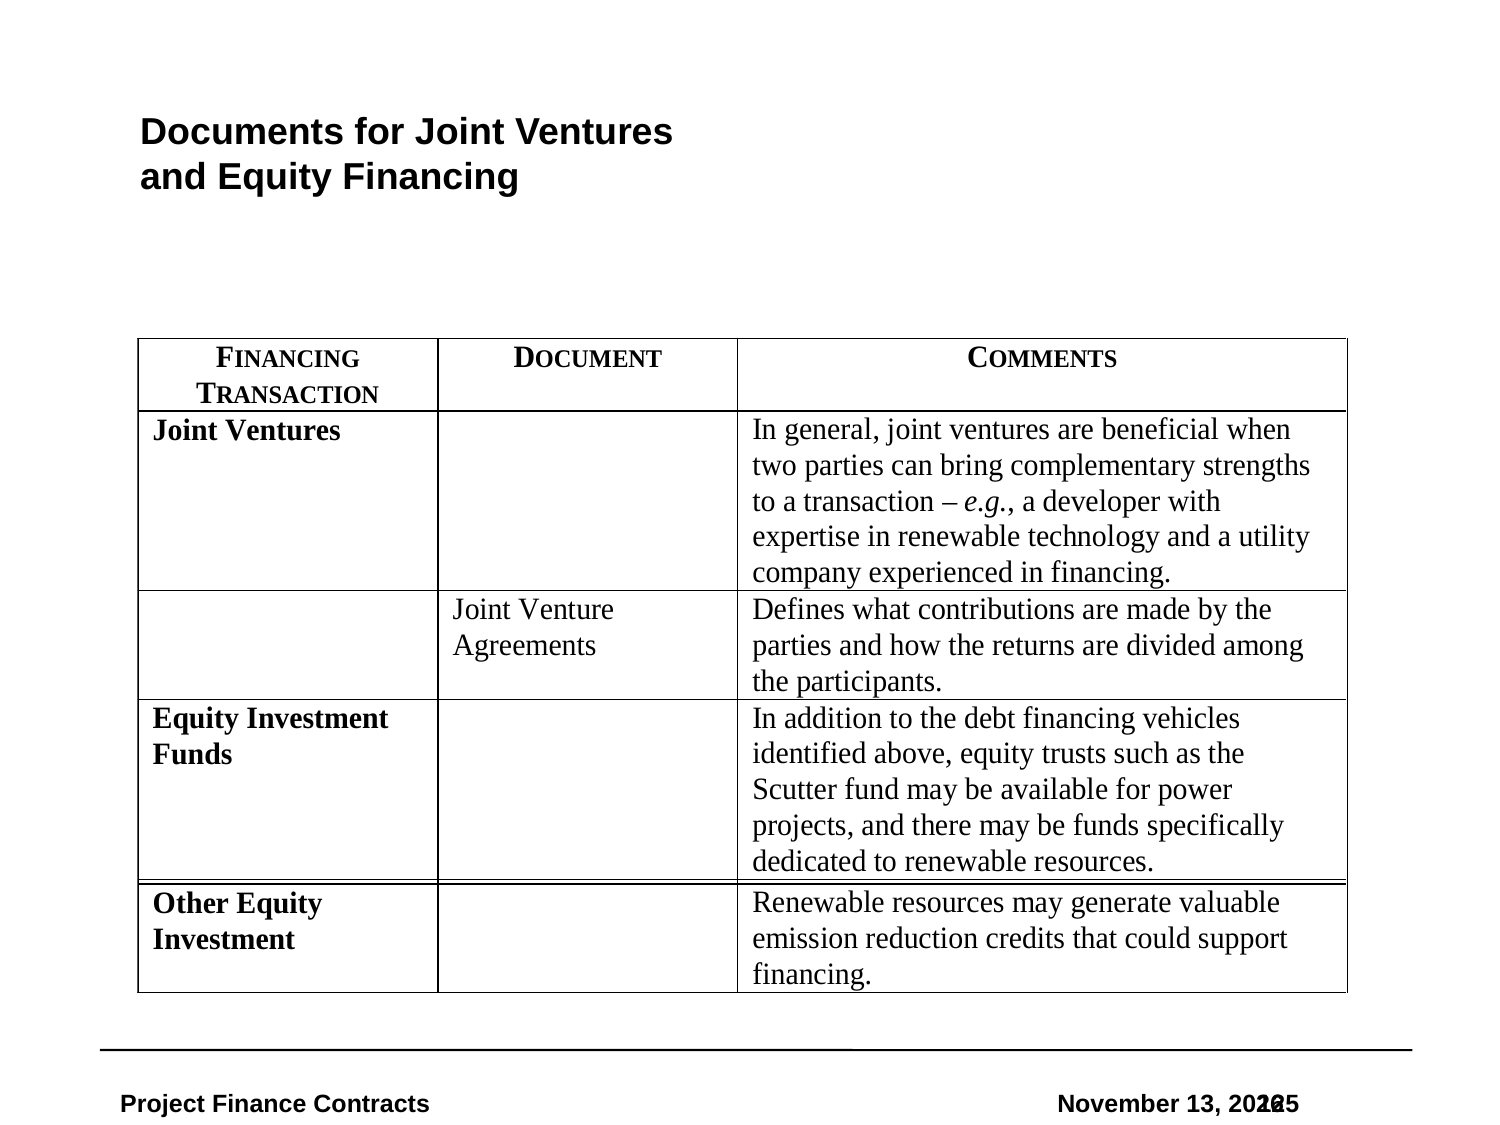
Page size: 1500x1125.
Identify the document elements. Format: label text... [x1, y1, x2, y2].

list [137, 337, 1438, 1026]
title Documents for Joint Ventures and Equity Financing [124, 99, 1288, 226]
